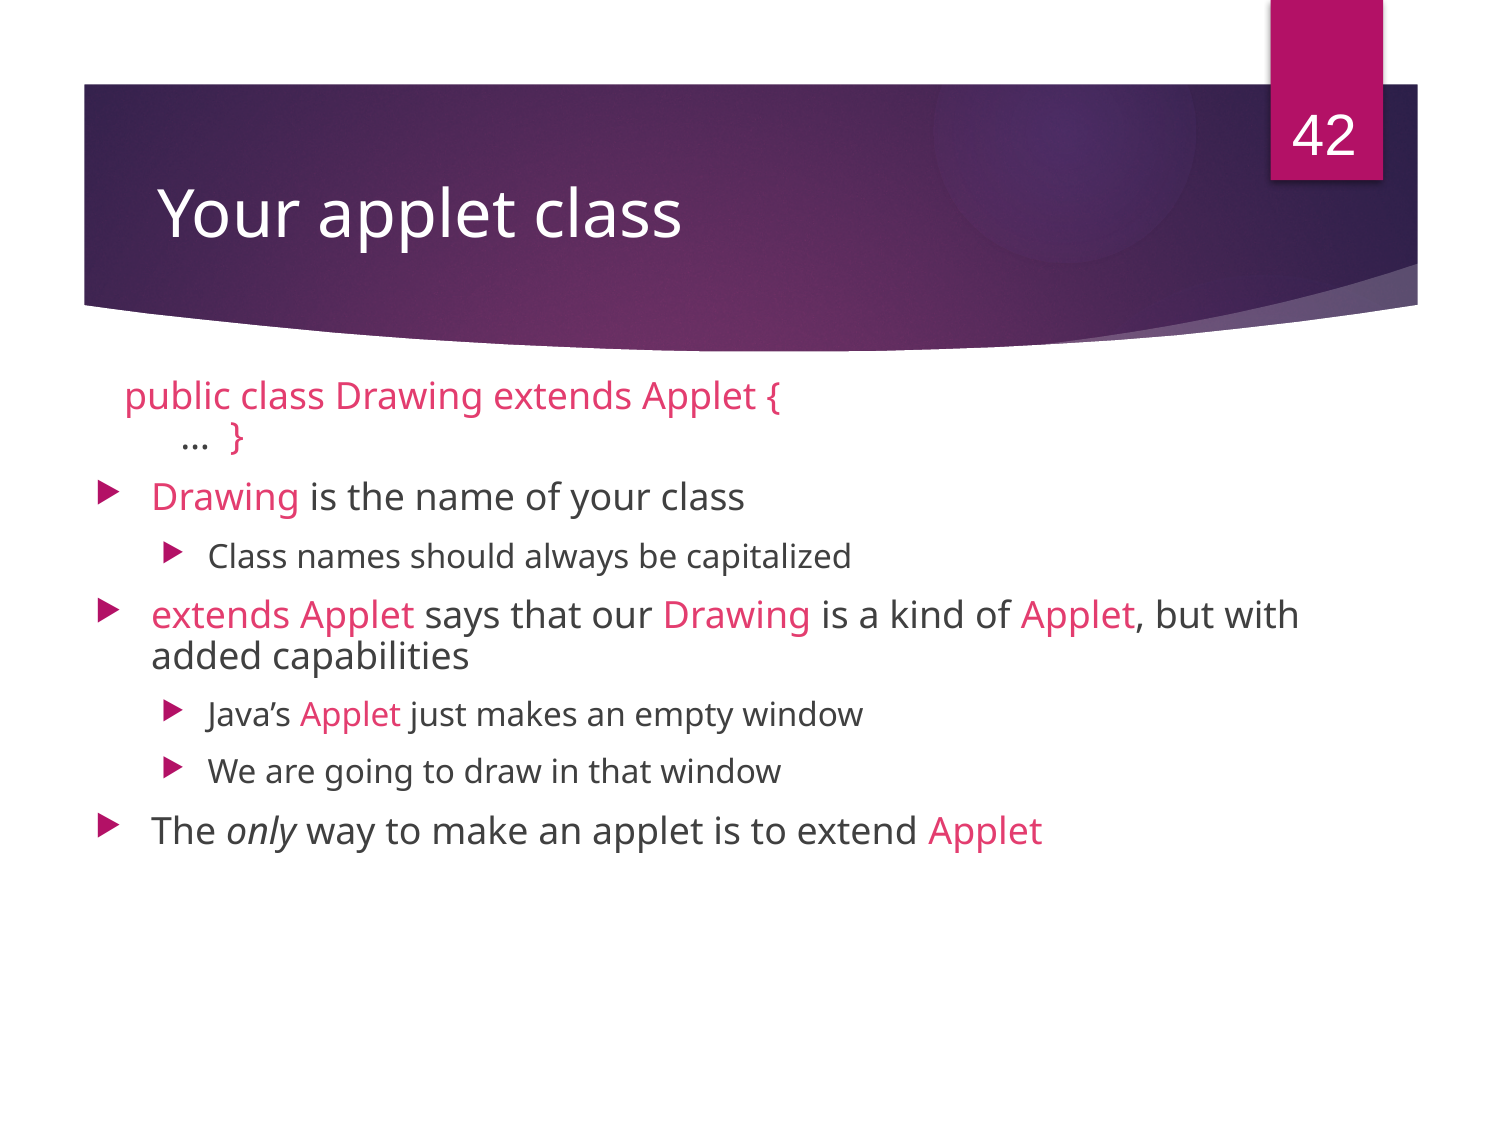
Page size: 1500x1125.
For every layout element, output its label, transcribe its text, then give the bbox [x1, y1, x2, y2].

list public class Drawing extends Applet { … } Drawing is the name of your class Class names should always be capitalized extends Applet says that our Drawing is a kind of Applet, but with added capabilities Java’s Applet just makes an empty window We are going to draw in that window The only way to make an applet is to extend Applet [80, 369, 1405, 1045]
title Your applet class [142, 152, 1183, 269]
slide_number 42 [1259, 48, 1390, 175]
